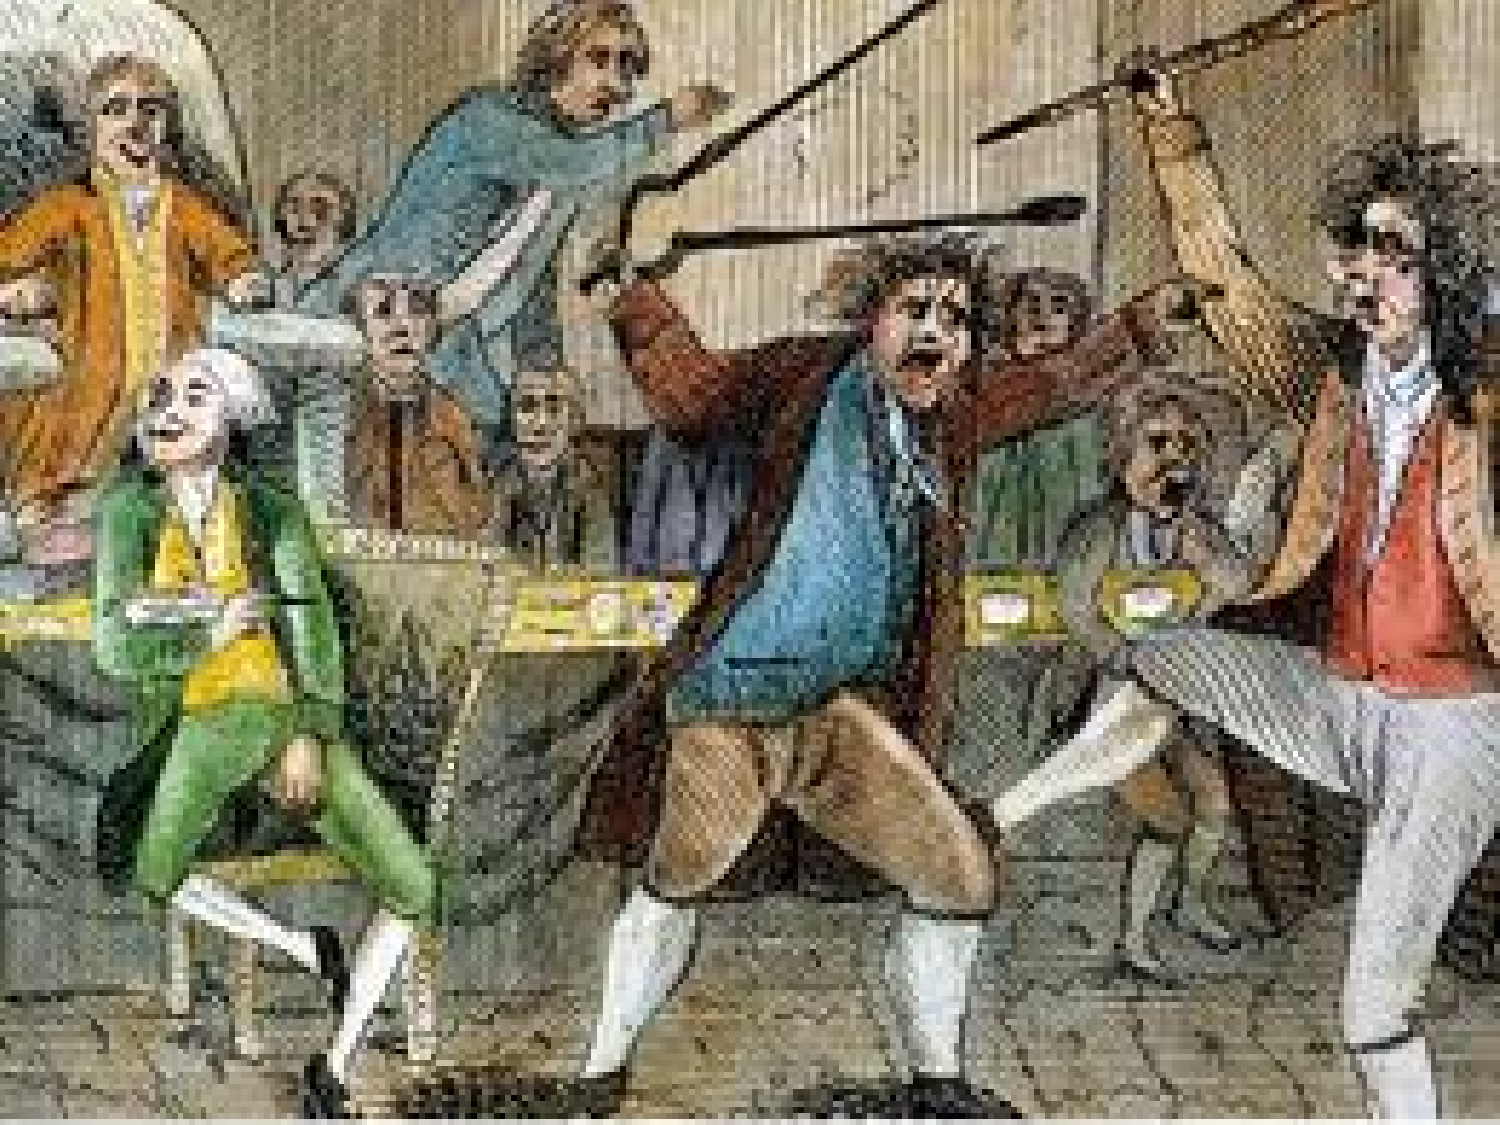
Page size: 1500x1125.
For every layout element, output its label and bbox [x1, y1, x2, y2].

list [0, 0, 1500, 1125]
